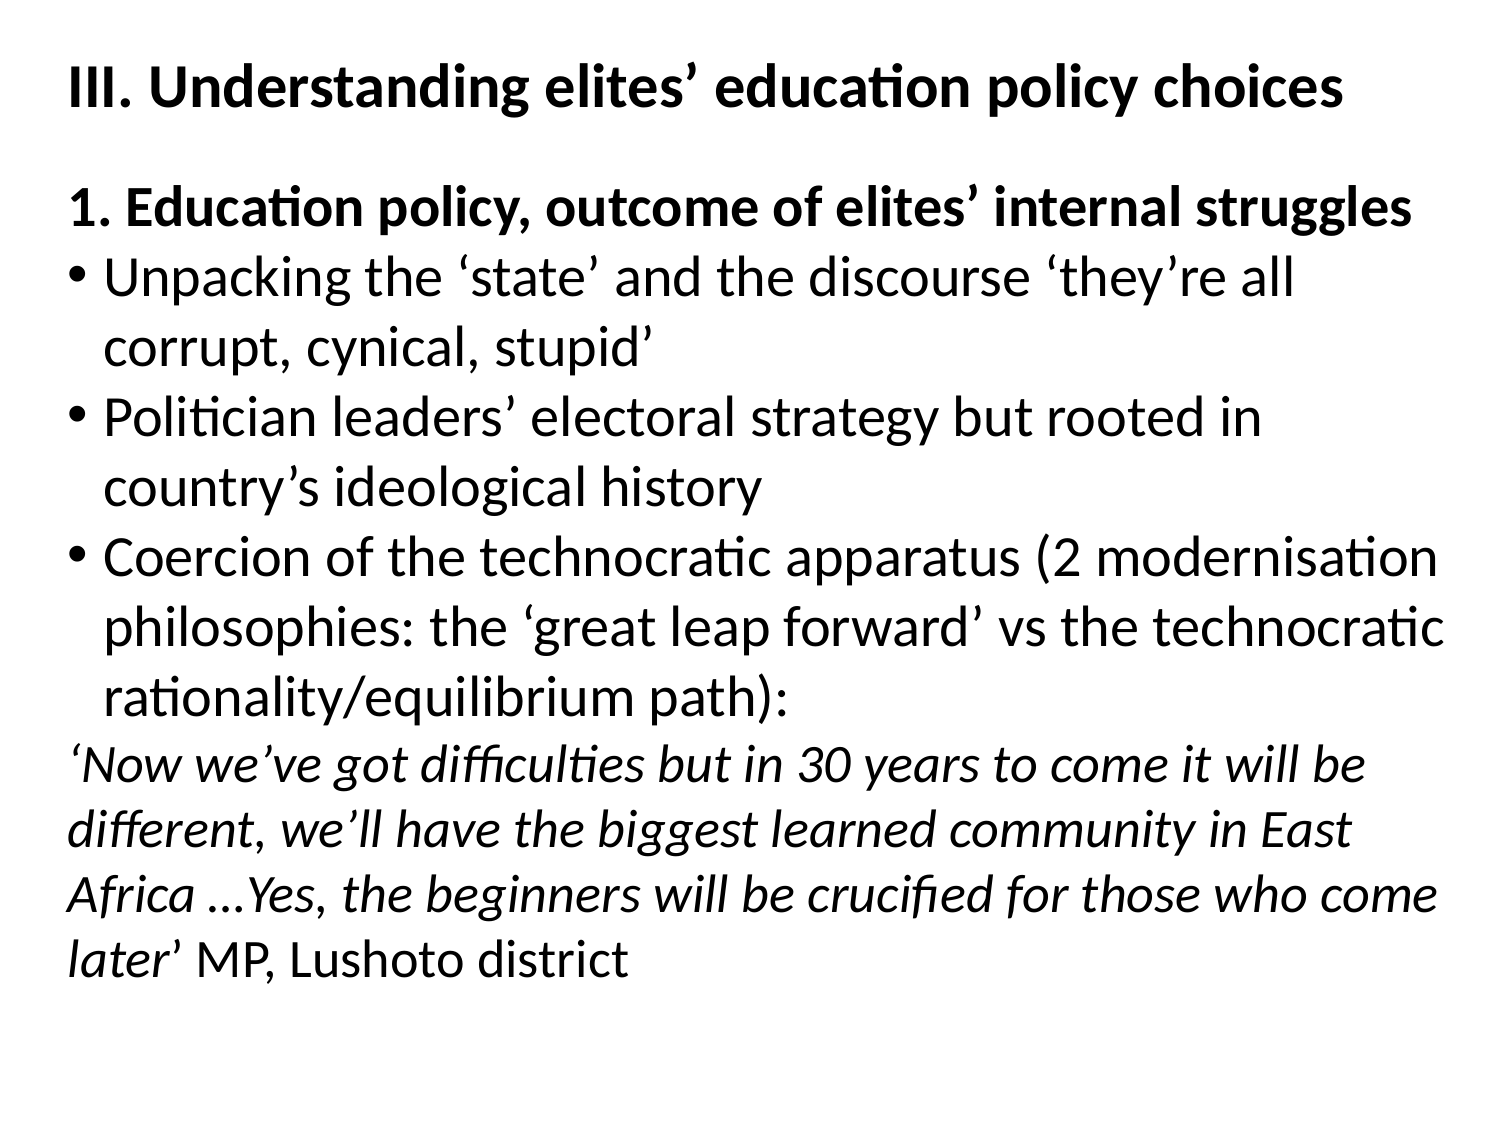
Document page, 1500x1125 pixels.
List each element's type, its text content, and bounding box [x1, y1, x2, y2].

text_box 1. Education policy, outcome of elites’ internal struggles Unpacking the ‘state’ and the discourse ‘they’re all corrupt, cynical, stupid’ Politician leaders’ electoral strategy but rooted in country’s ideological history Coercion of the technocratic apparatus (2 modernisation philosophies: the ‘great leap forward’ vs the technocratic rationality/equilibrium path): ‘Now we’ve got difficulties but in 30 years to come it will be different, we’ll have the biggest learned community in East Africa …Yes, the beginners will be crucified for those who come later’ MP, Lushoto district [53, 160, 1471, 1125]
text_box III. Understanding elites’ education policy choices [53, 42, 1435, 160]
